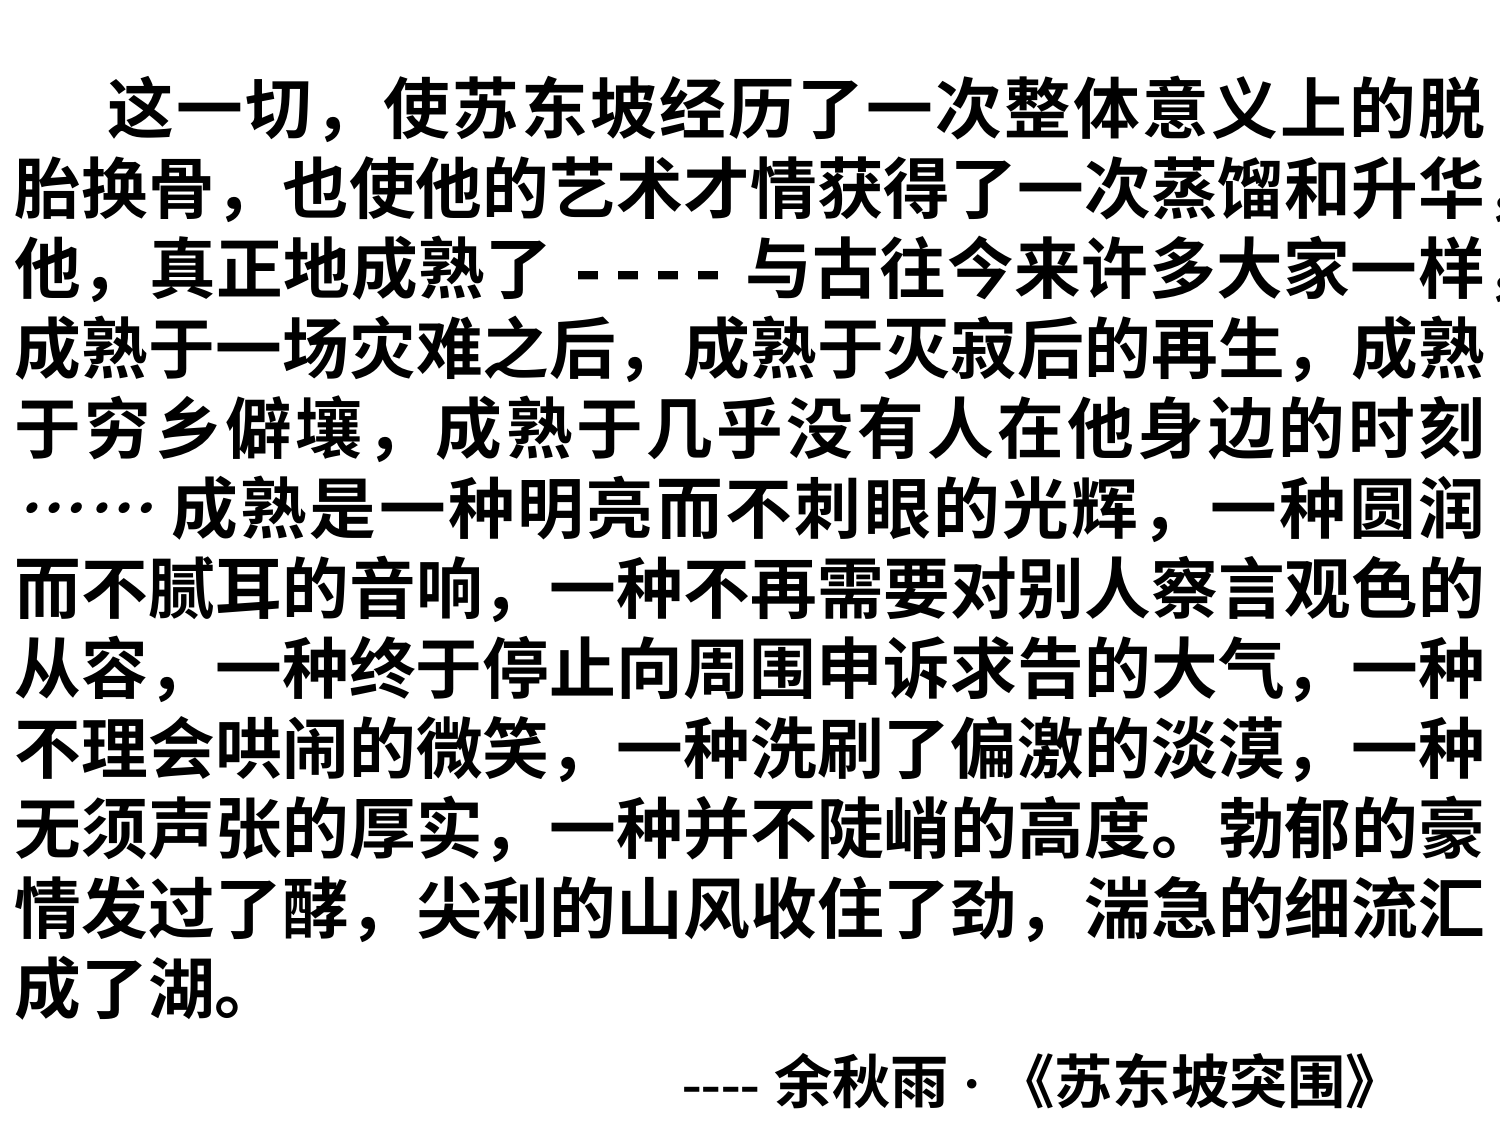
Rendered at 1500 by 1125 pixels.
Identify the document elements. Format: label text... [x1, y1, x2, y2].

text_box 这一切，使苏东坡经历了一次整体意义上的脱胎换骨，也使他的艺术才情获得了一次蒸馏和升华，他，真正地成熟了----与古往今来许多大家一样，成熟于一场灾难之后，成熟于灭寂后的再生，成熟于穷乡僻壤，成熟于几乎没有人在他身边的时刻 …… 成熟是一种明亮而不刺眼的光辉，一种圆润而不腻耳的音响，一种不再需要对别人察言观色的从容，一种终于停止向周围申诉求告的大气，一种不理会哄闹的微笑，一种洗刷了偏激的淡漠，一种无须声张的厚实，一种并不陡峭的高度。勃郁的豪情发过了酵，尖利的山风收住了劲，湍急的细流汇成了湖。 [0, 59, 1500, 1114]
text_box ----余秋雨·《苏东坡突围》 [500, 1029, 1500, 1125]
